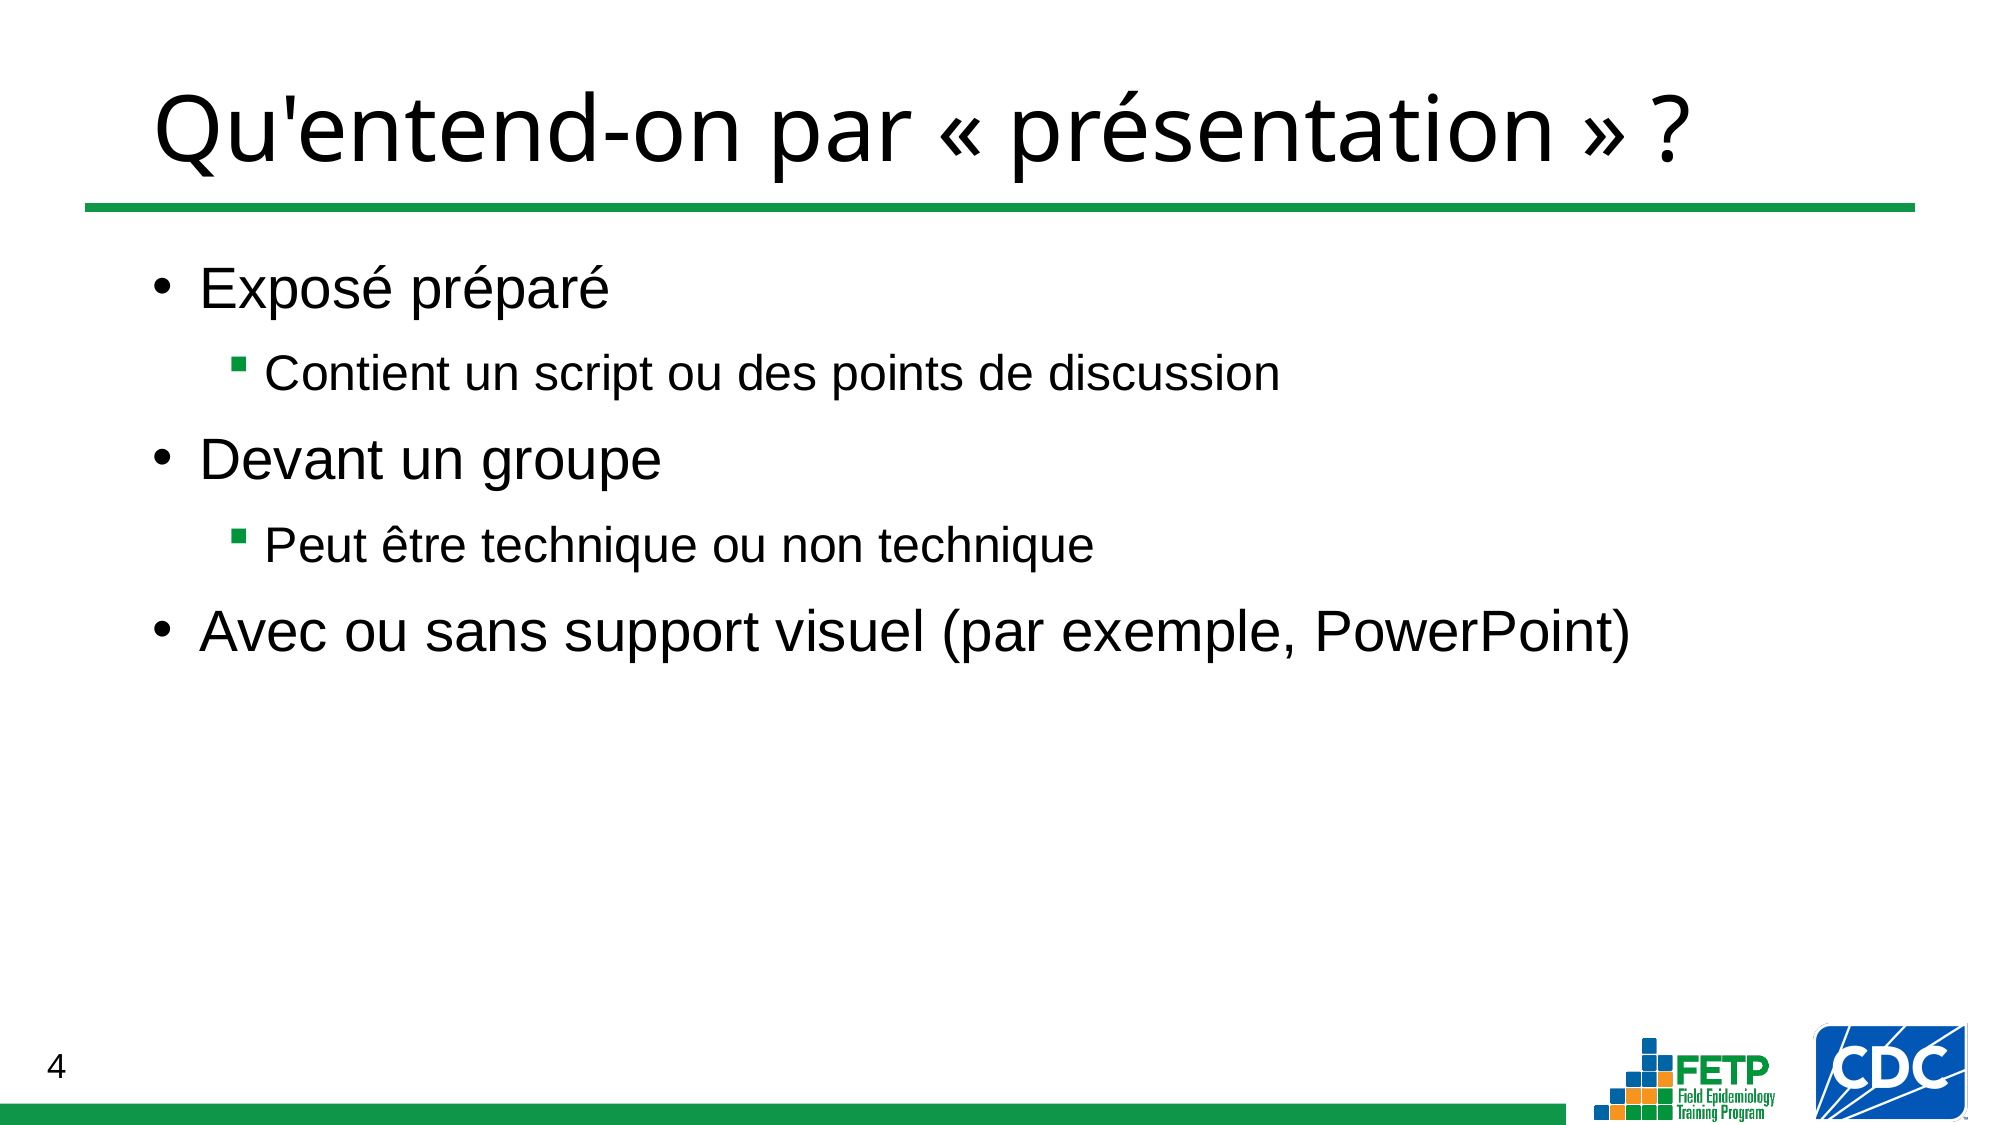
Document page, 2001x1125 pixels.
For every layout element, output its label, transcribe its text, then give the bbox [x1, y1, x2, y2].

picture [1813, 1023, 1968, 1122]
picture [1594, 1038, 1775, 1122]
title Qu'entend-on par « présentation » ? [137, 75, 1863, 207]
list Exposé préparé Contient un script ou des points de discussion Devant un groupe Peut être technique ou non technique Avec ou sans support visuel (par exemple, PowerPoint) [137, 242, 1863, 1004]
